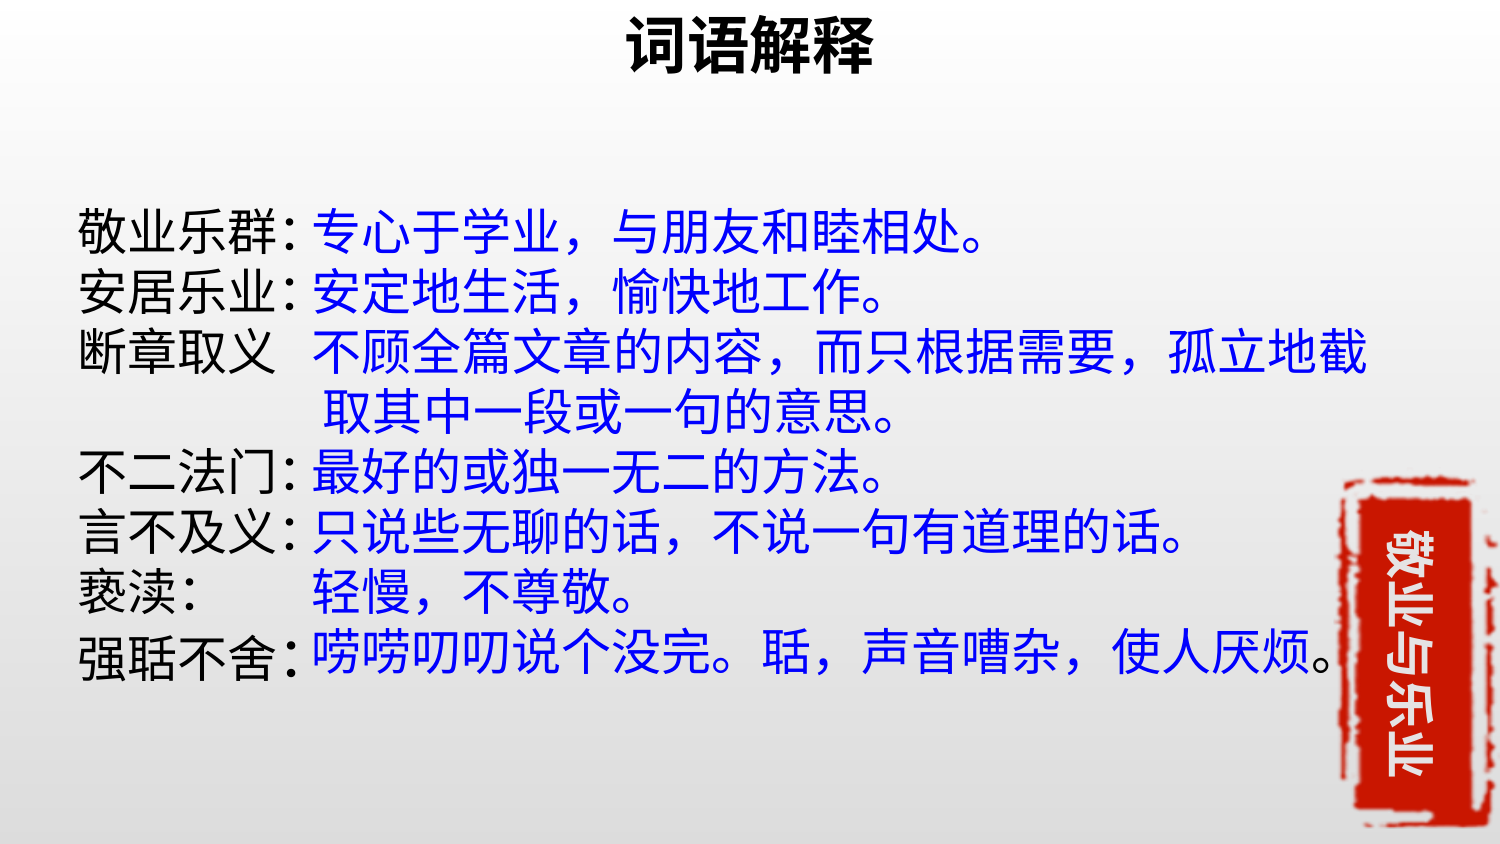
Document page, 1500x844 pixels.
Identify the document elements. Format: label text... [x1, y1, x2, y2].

text_box 专心于学业，与朋友和睦相处。 安定地生活，愉快地工作。 不顾全篇文章的内容，而只根据需要，孤立地截 取其中一段或一句的意思。 最好的或独一无二的方法。 只说些无聊的话，不说一句有道理的话。 轻慢，不尊敬。 唠唠叨叨说个没完。聒，声音嘈杂，使人厌烦。 [266, 195, 1416, 687]
text_box 敬业乐群： 安居乐业： 断章取义 不二法门： 言不及义： 亵渎： 强聒不舍： [33, 195, 762, 694]
picture [1329, 463, 1500, 844]
text_box 词语解释 [11, 0, 1489, 87]
